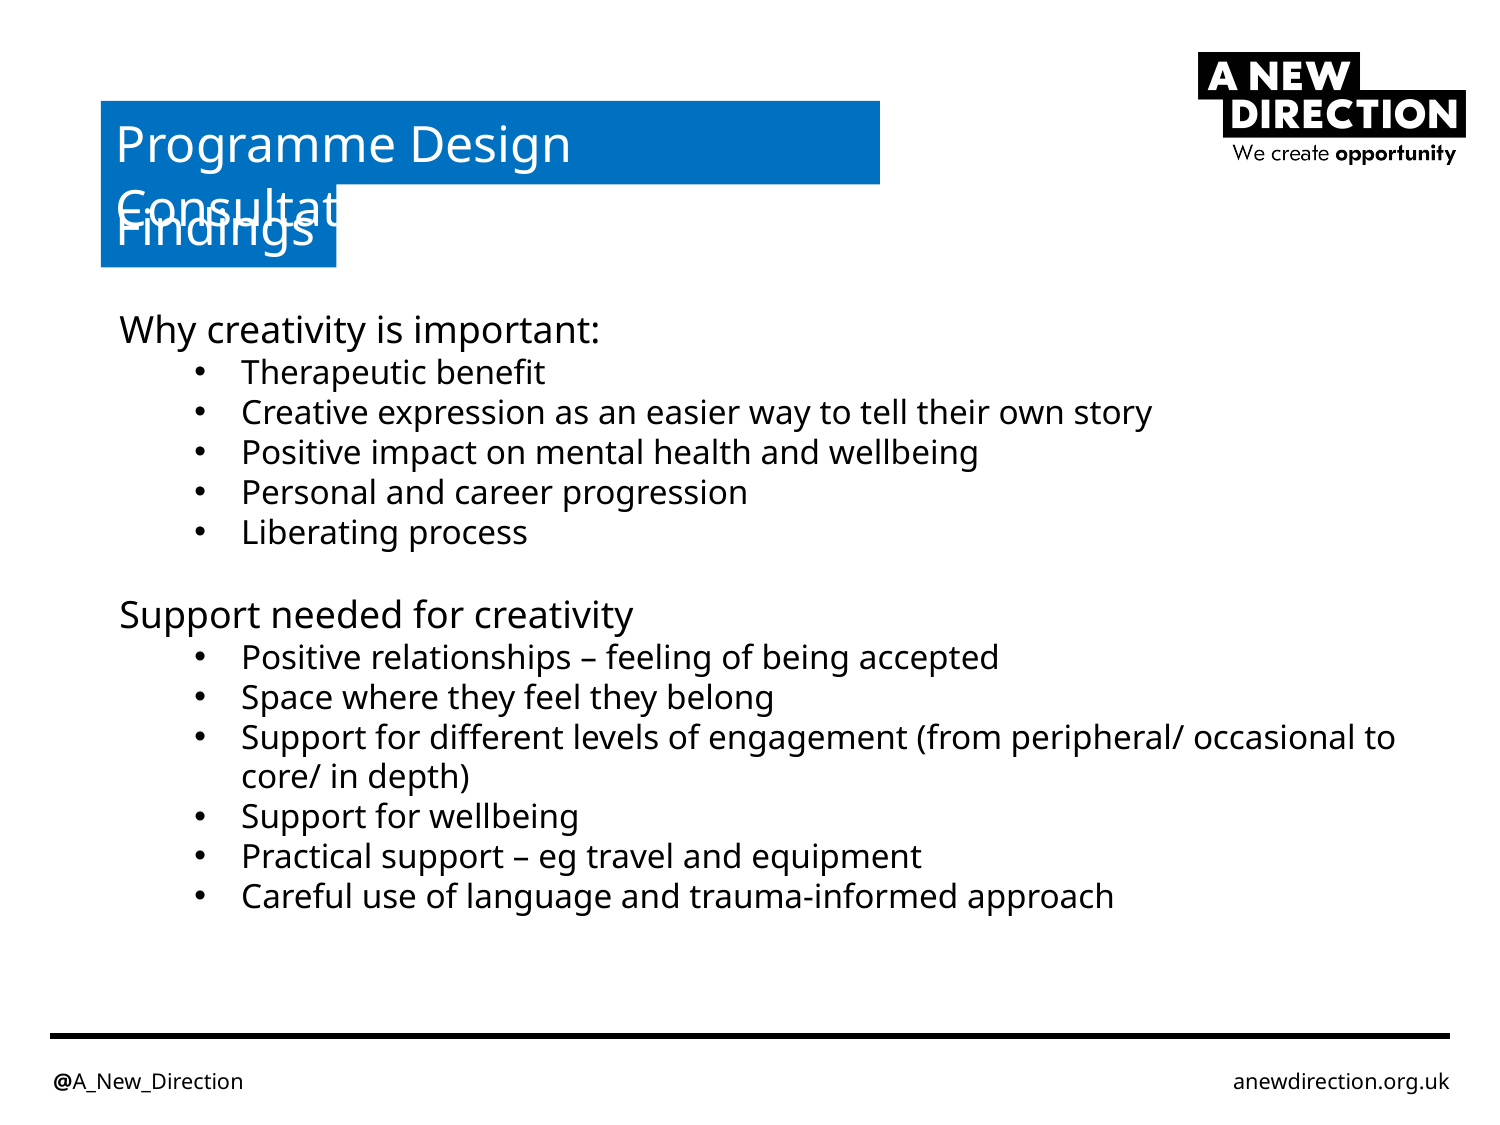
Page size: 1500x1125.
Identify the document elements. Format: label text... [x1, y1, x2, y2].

text_box @A_New_Direction [53, 1063, 529, 1094]
text_box [50, 1033, 1450, 1039]
text_box Programme Design Consultation [100, 100, 880, 185]
picture [1198, 52, 1466, 165]
text_box Findings [100, 185, 337, 268]
text_box anewdirection.org.uk [974, 1063, 1450, 1094]
text_box Why creativity is important: Therapeutic benefit Creative expression as an easier way to tell their own story Positive impact on mental health and wellbeing Personal and career progression Liberating process Support needed for creativity Positive relationships – feeling of being accepted Space where they feel they belong Support for different levels of engagement (from peripheral/ occasional to core/ in depth) Support for wellbeing Practical support – eg travel and equipment Careful use of language and trauma-informed approach [104, 299, 1419, 923]
